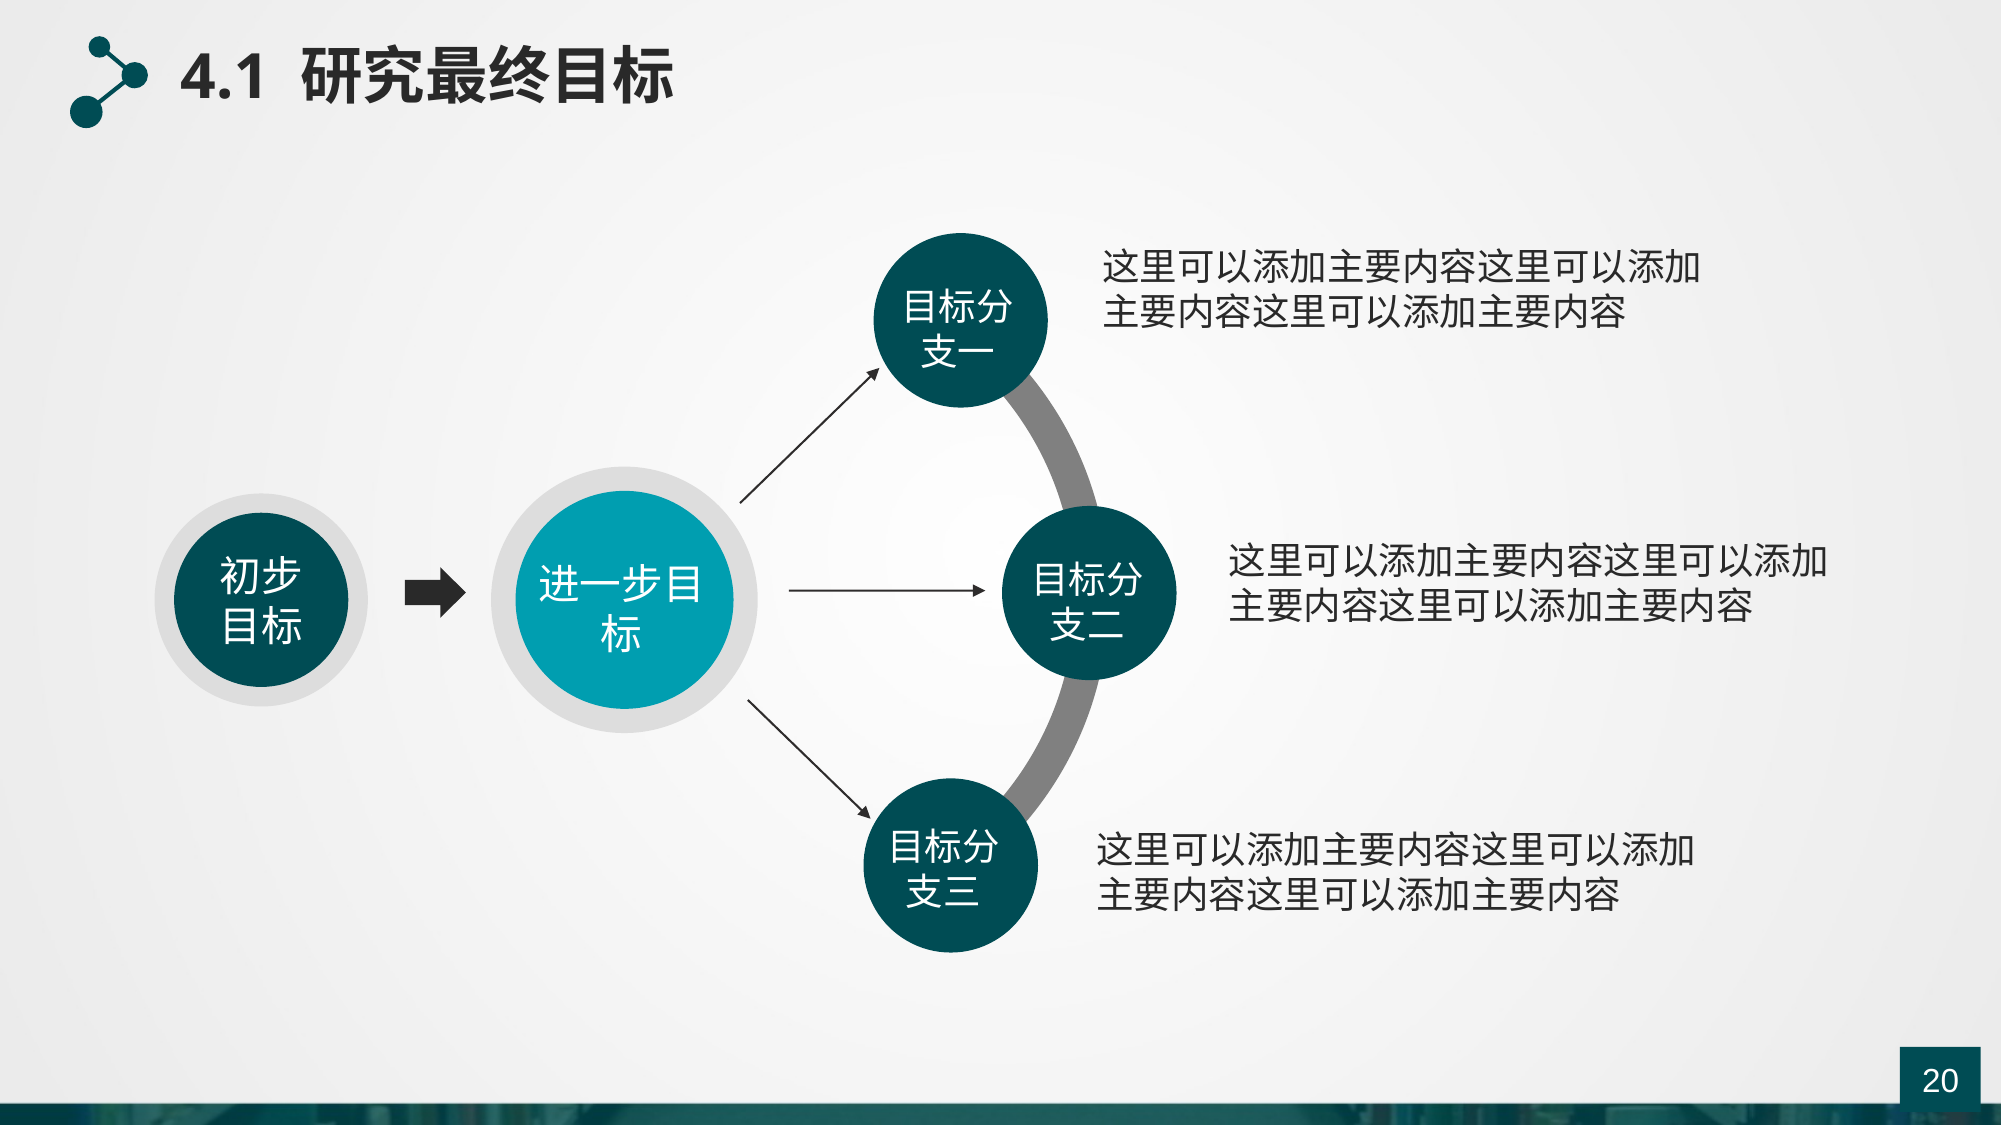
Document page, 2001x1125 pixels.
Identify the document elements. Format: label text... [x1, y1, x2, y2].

text_box [537, 666, 712, 709]
text_box [1004, 379, 1098, 510]
text_box [70, 36, 148, 129]
text_box [1014, 505, 1177, 643]
text_box 目标分支一 [882, 275, 1034, 381]
text_box 目标分支三 [870, 815, 1017, 920]
text_box [1004, 677, 1099, 821]
text_box 4.1 研究最终目标 [165, 28, 691, 119]
text_box [1027, 654, 1152, 681]
text_box 这里可以添加主要内容这里可以添加主要内容这里可以添加主要内容 [1081, 818, 1720, 924]
text_box [491, 466, 758, 734]
text_box [1002, 549, 1014, 638]
text_box [527, 490, 722, 550]
picture [0, 0, 2001, 1125]
text_box [728, 565, 734, 635]
text_box [863, 832, 870, 899]
text_box [886, 233, 1048, 368]
text_box 这里可以添加主要内容这里可以添加主要内容这里可以添加主要内容 [1213, 529, 1852, 635]
text_box [898, 381, 1024, 408]
text_box 进一步目标 [516, 550, 728, 666]
text_box [740, 367, 880, 504]
text_box [879, 778, 1039, 953]
text_box [154, 493, 368, 707]
text_box [747, 699, 870, 819]
text_box [788, 584, 986, 597]
text_box [174, 512, 349, 687]
text_box [404, 567, 466, 618]
text_box 初步目标 [202, 542, 321, 658]
text_box 这里可以添加主要内容这里可以添加主要内容这里可以添加主要内容 [1087, 235, 1743, 341]
text_box [873, 283, 882, 358]
text_box 目标分支二 [1014, 548, 1161, 654]
